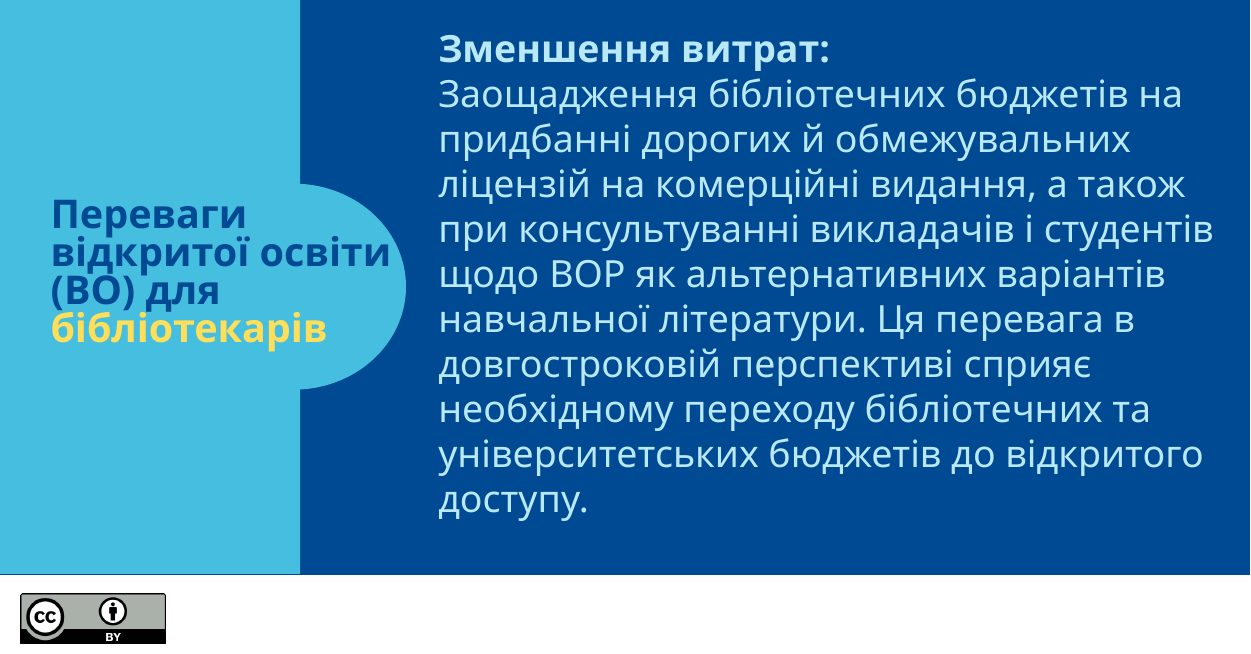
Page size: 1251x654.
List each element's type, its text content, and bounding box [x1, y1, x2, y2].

text_box [0, 0, 301, 574]
text_box Зменшення витрат: Заощадження бібліотечних бюджетів на придбанні дорогих й обмежувальних ліцензій на комерційні видання, а також при консультуванні викладачів і студентів щодо ВОР як альтернативних варіантів навчальної літератури. Ця перевага в довгостроковій перспективі сприяє необхідному переходу бібліотечних та університетських бюджетів до відкритого доступу. [426, 12, 1242, 533]
text_box [0, 582, 1250, 654]
picture [20, 592, 166, 645]
text_box Переваги відкритої освіти (BO) для бібліотекарів [35, 183, 427, 365]
text_box [220, 365, 367, 390]
